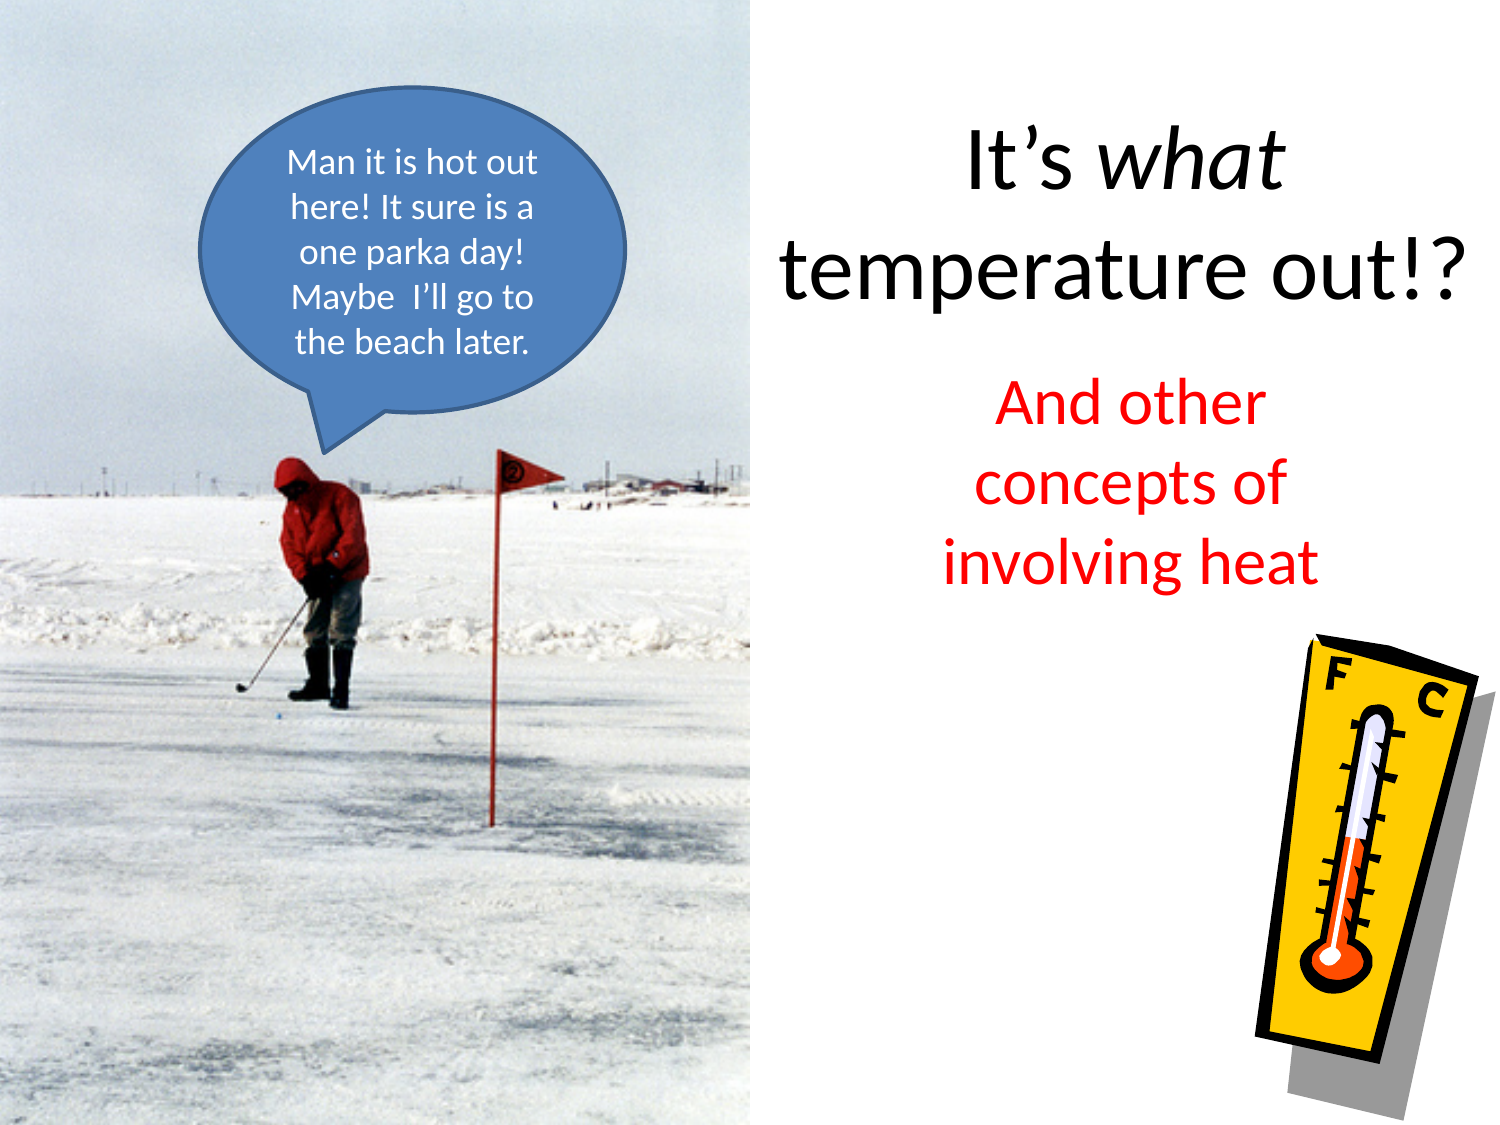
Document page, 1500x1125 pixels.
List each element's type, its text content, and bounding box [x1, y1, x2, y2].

picture [1254, 630, 1500, 1125]
picture [0, 0, 751, 1125]
subtitle And other concepts of involving heat [874, 349, 1388, 638]
title It’s what temperature out!? [754, 87, 1500, 329]
